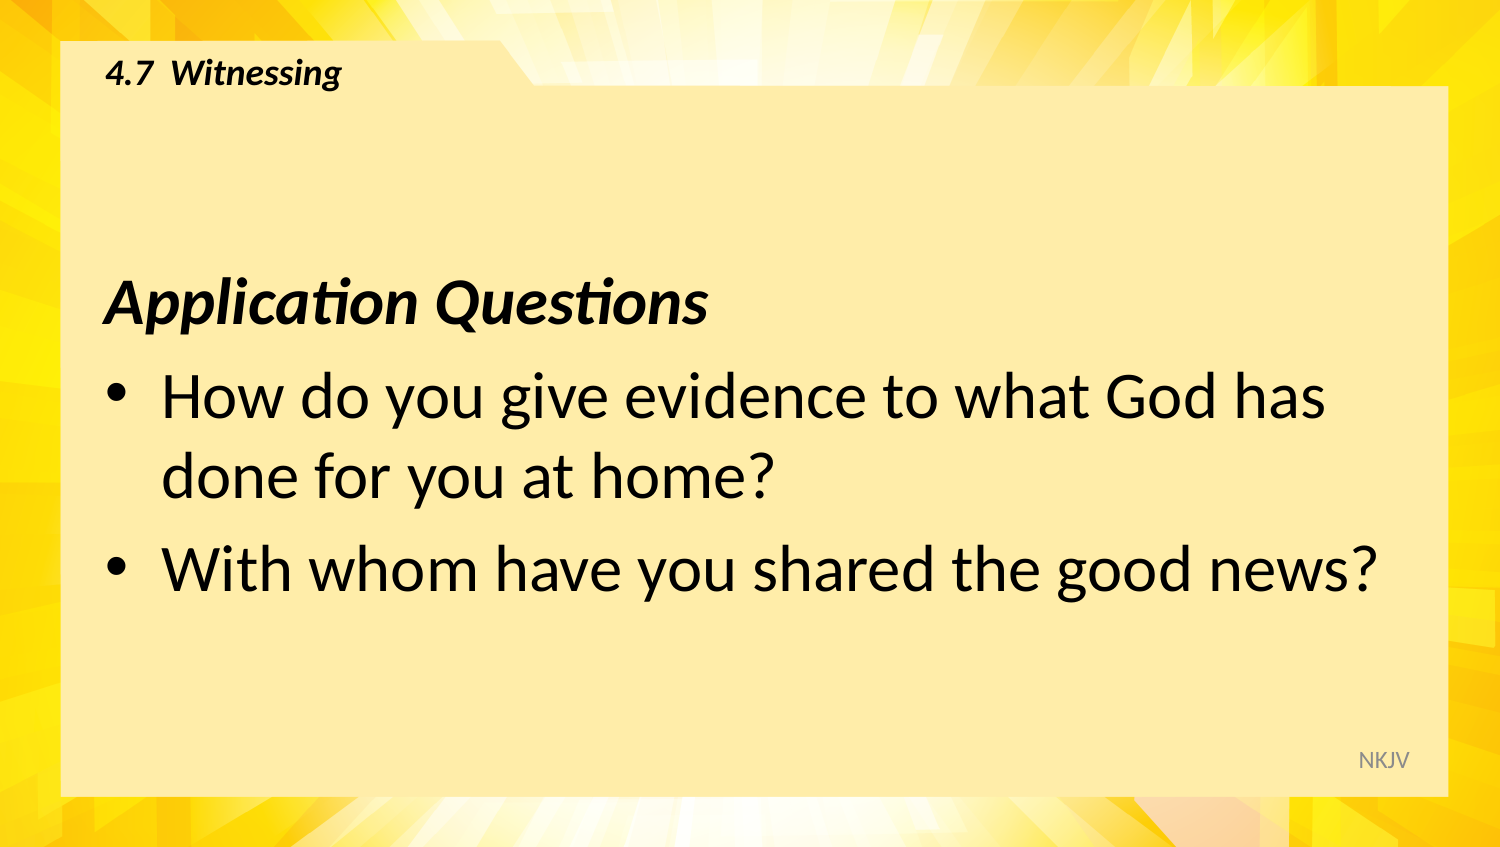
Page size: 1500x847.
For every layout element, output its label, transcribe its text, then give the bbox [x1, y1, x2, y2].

title 4.7 Witnessing [89, 33, 1420, 108]
picture [0, 0, 1500, 847]
footer NKJV [950, 736, 1425, 782]
list Application Questions How do you give evidence to what God has done for you at home? With whom have you shared the good news? [89, 141, 1403, 722]
